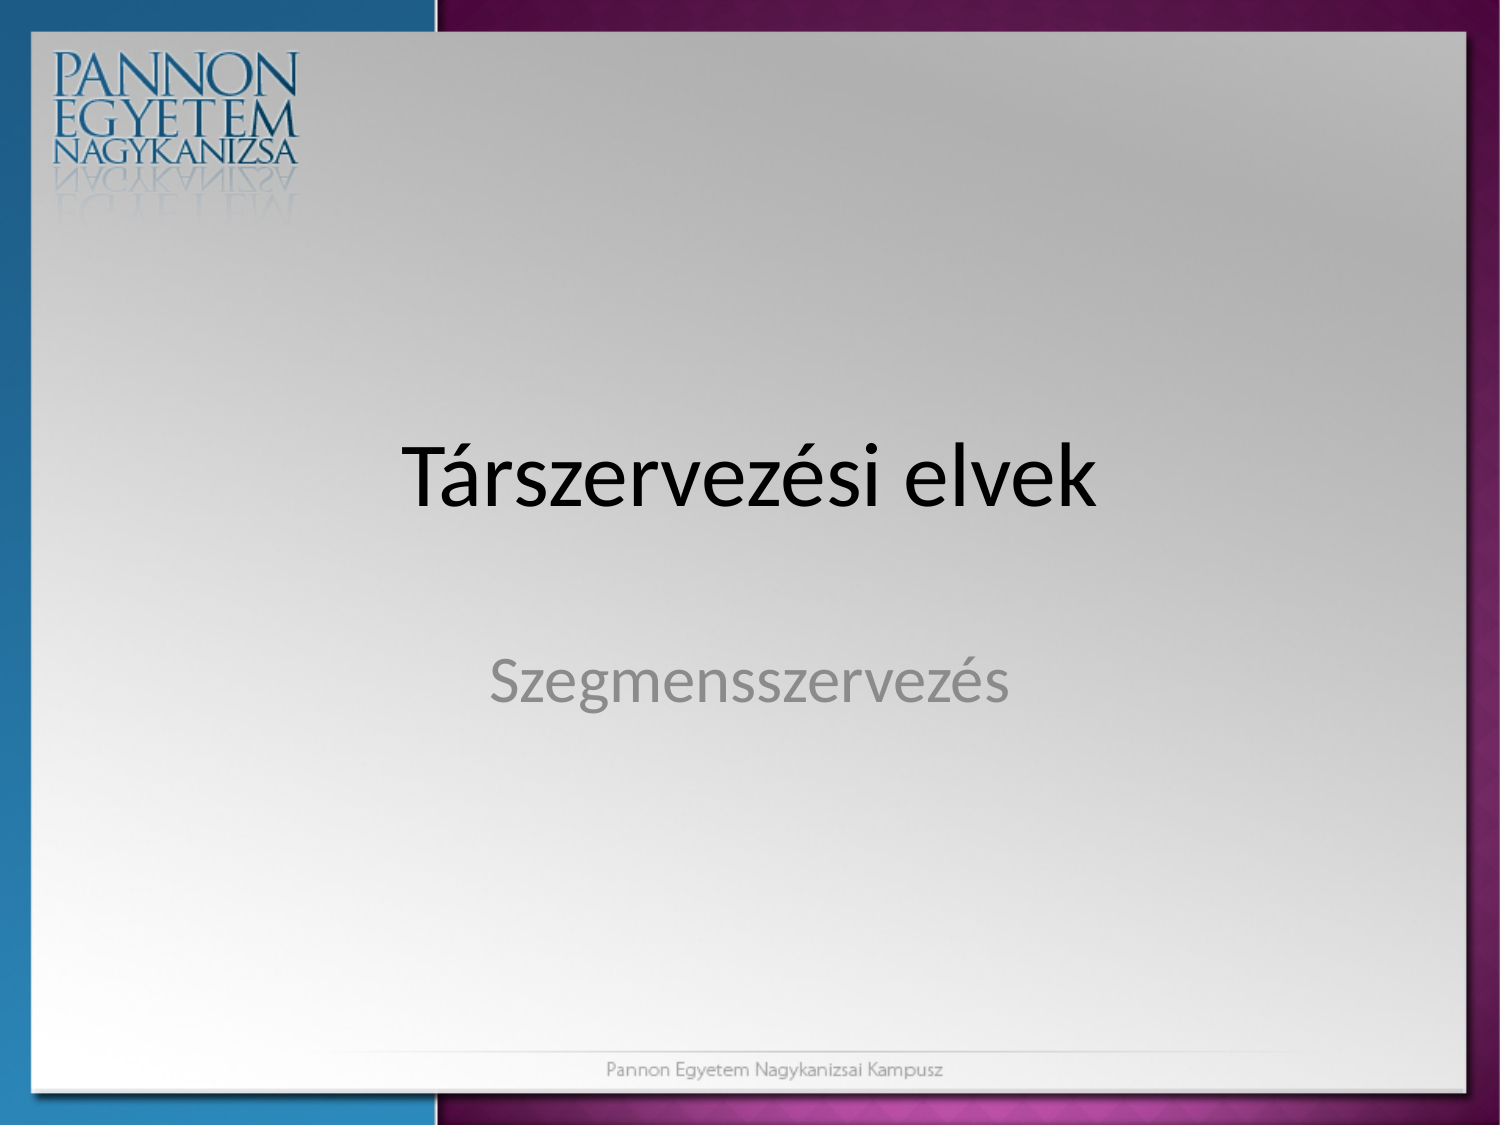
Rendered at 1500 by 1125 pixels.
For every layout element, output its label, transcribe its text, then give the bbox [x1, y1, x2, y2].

subtitle Szegmensszervezés [225, 637, 1275, 925]
picture [0, 0, 1500, 1125]
title Társzervezési elvek [112, 349, 1388, 591]
